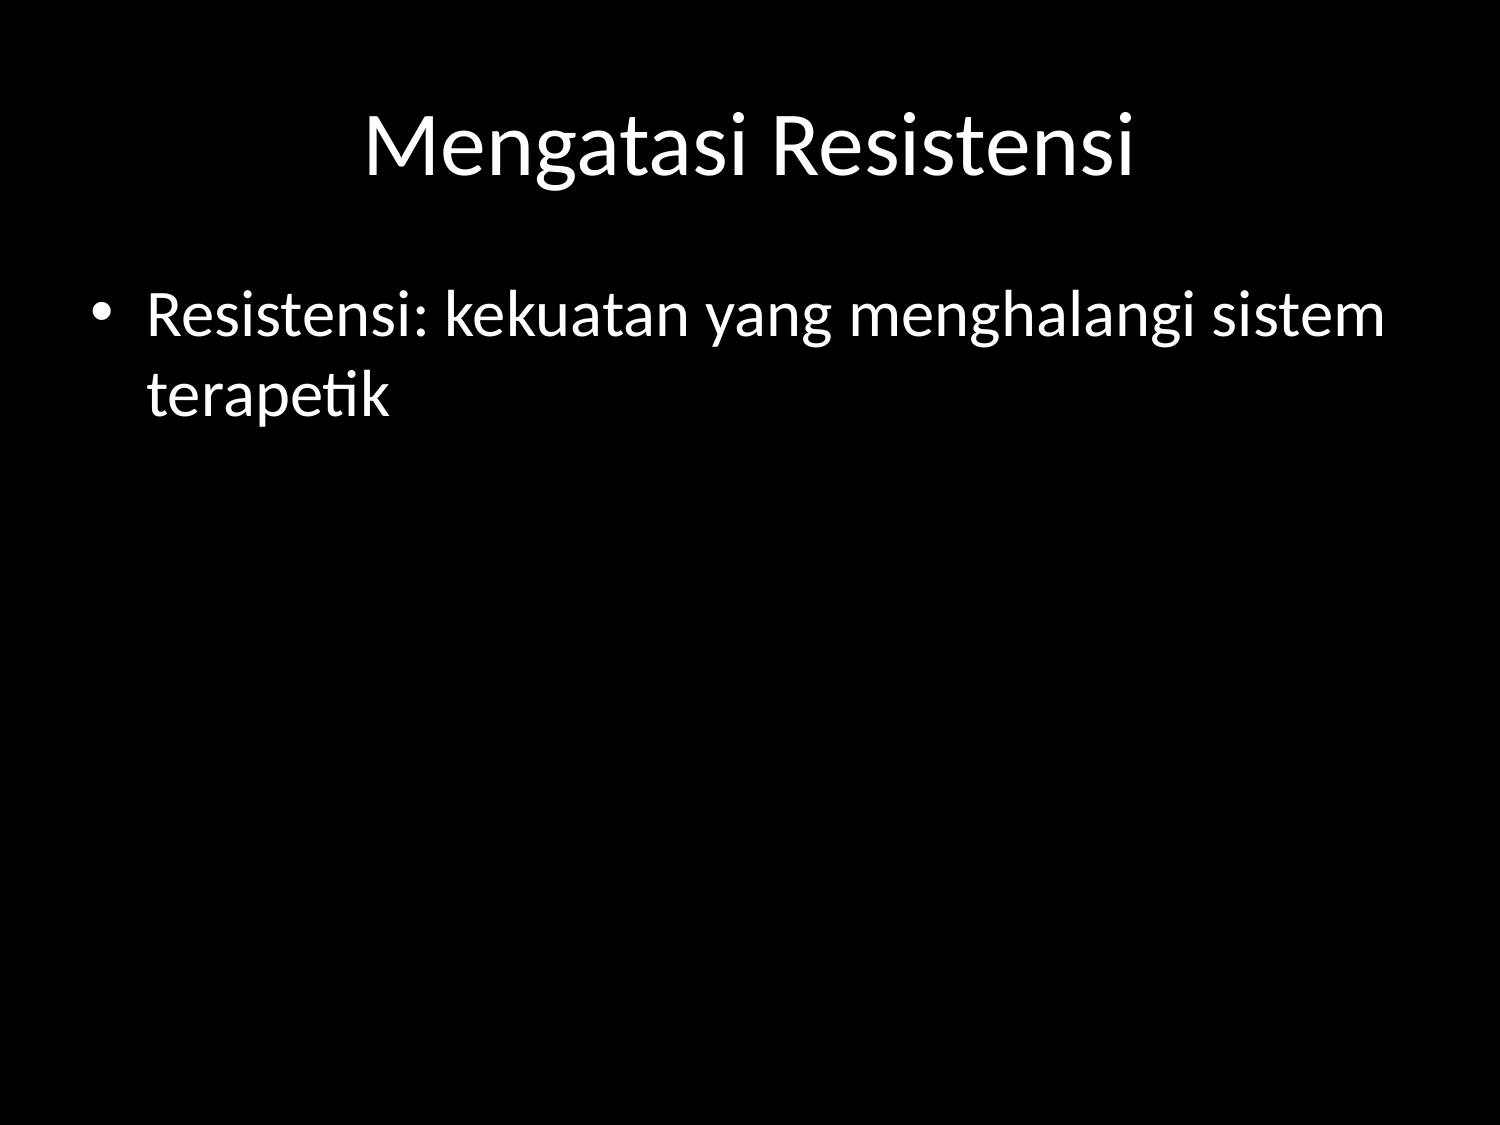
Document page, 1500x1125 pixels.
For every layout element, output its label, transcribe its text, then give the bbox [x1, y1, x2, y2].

title Mengatasi Resistensi [75, 45, 1425, 233]
list Resistensi: kekuatan yang menghalangi sistem terapetik [75, 262, 1425, 1005]
